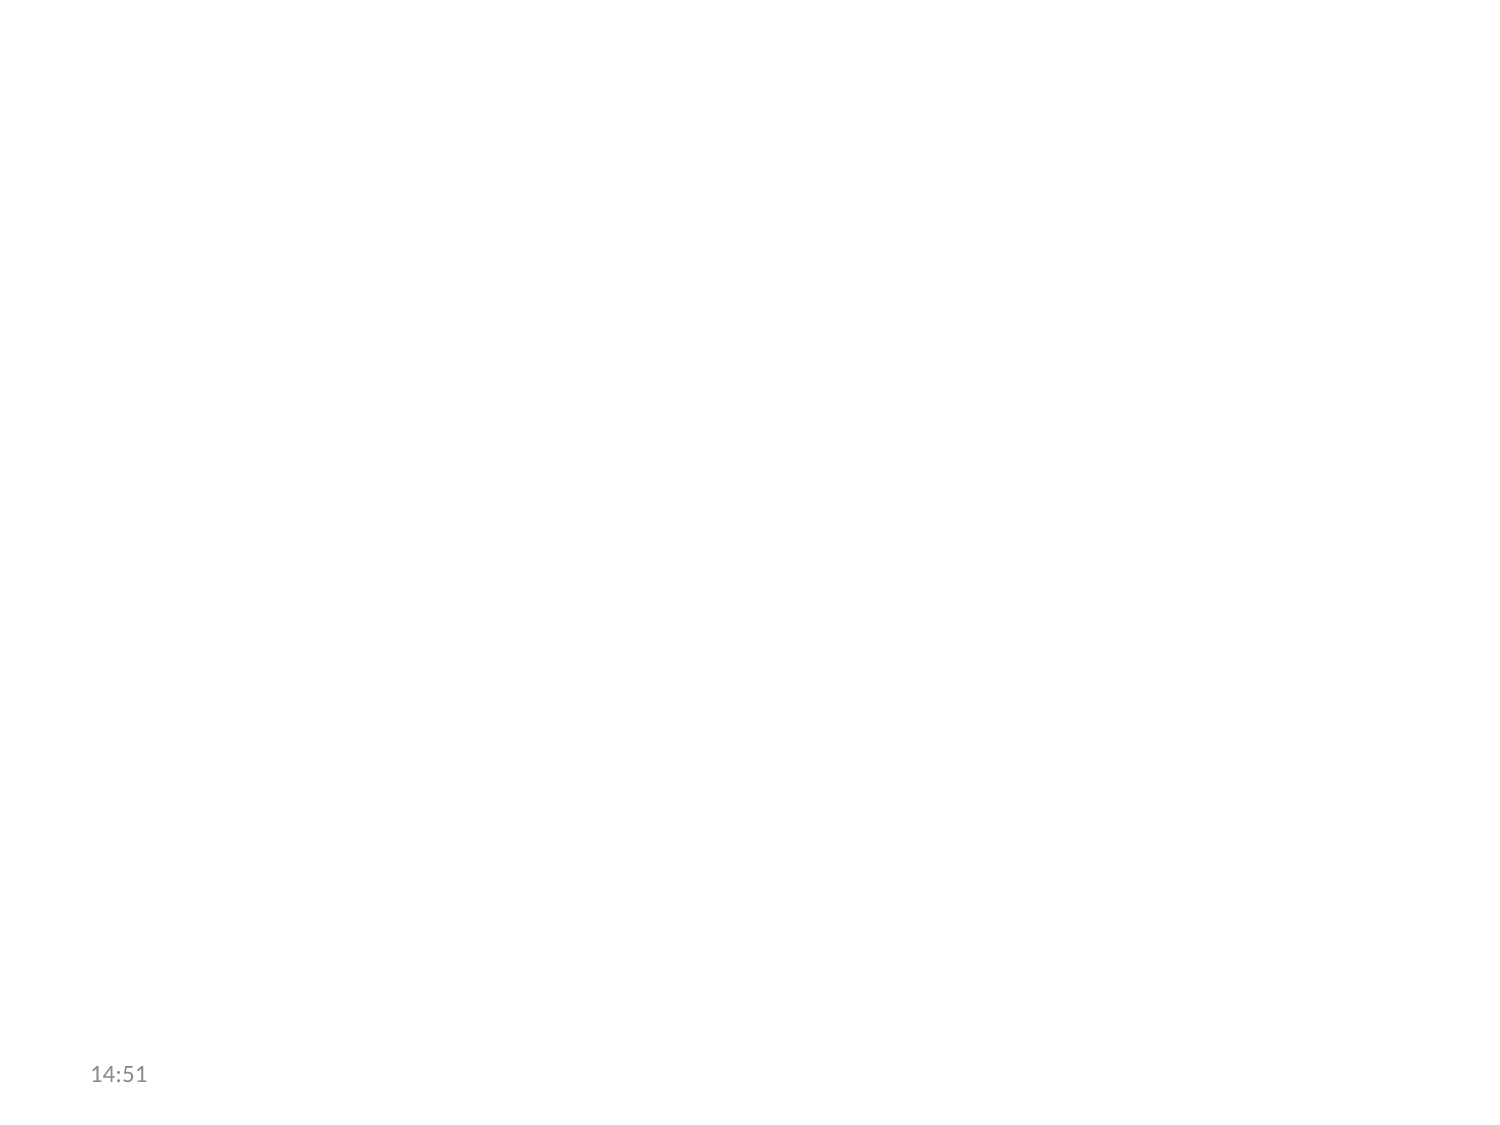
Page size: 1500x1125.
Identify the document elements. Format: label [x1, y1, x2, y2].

slide_number [75, 1042, 425, 1103]
